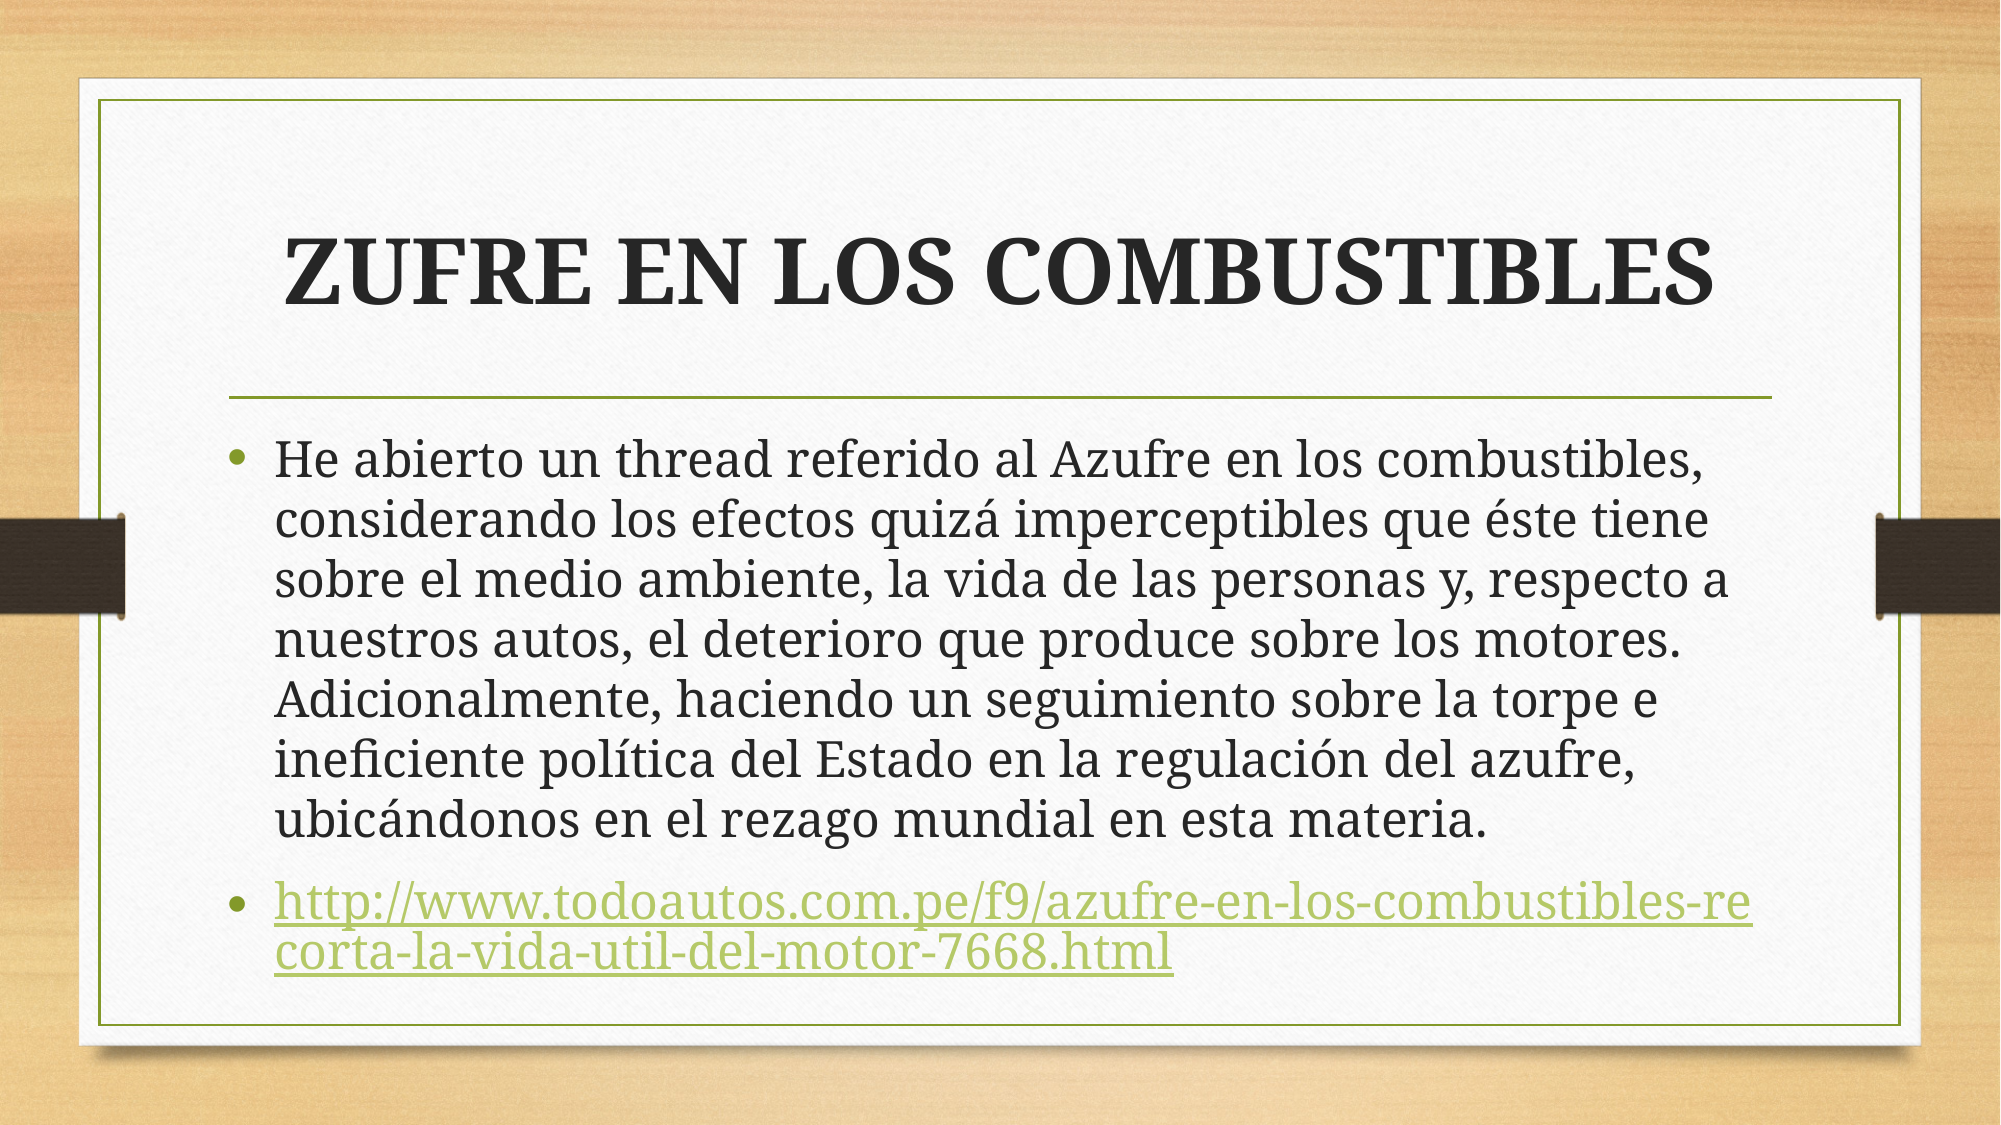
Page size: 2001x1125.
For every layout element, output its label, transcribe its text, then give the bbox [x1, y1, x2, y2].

title ZUFRE EN LOS COMBUSTIBLES [212, 161, 1788, 375]
list He abierto un thread referido al Azufre en los combustibles, considerando los efectos quizá imperceptibles que éste tiene sobre el medio ambiente, la vida de las personas y, respecto a nuestros autos, el deterioro que produce sobre los motores. Adicionalmente, haciendo un seguimiento sobre la torpe e ineficiente política del Estado en la regulación del azufre, ubicándonos en el rezago mundial en esta materia. http://www.todoautos.com.pe/f9/azufre-en-los-combustibles-recorta-la-vida-util-del-motor-7668.html [212, 419, 1788, 964]
picture [0, 0, 2001, 1125]
